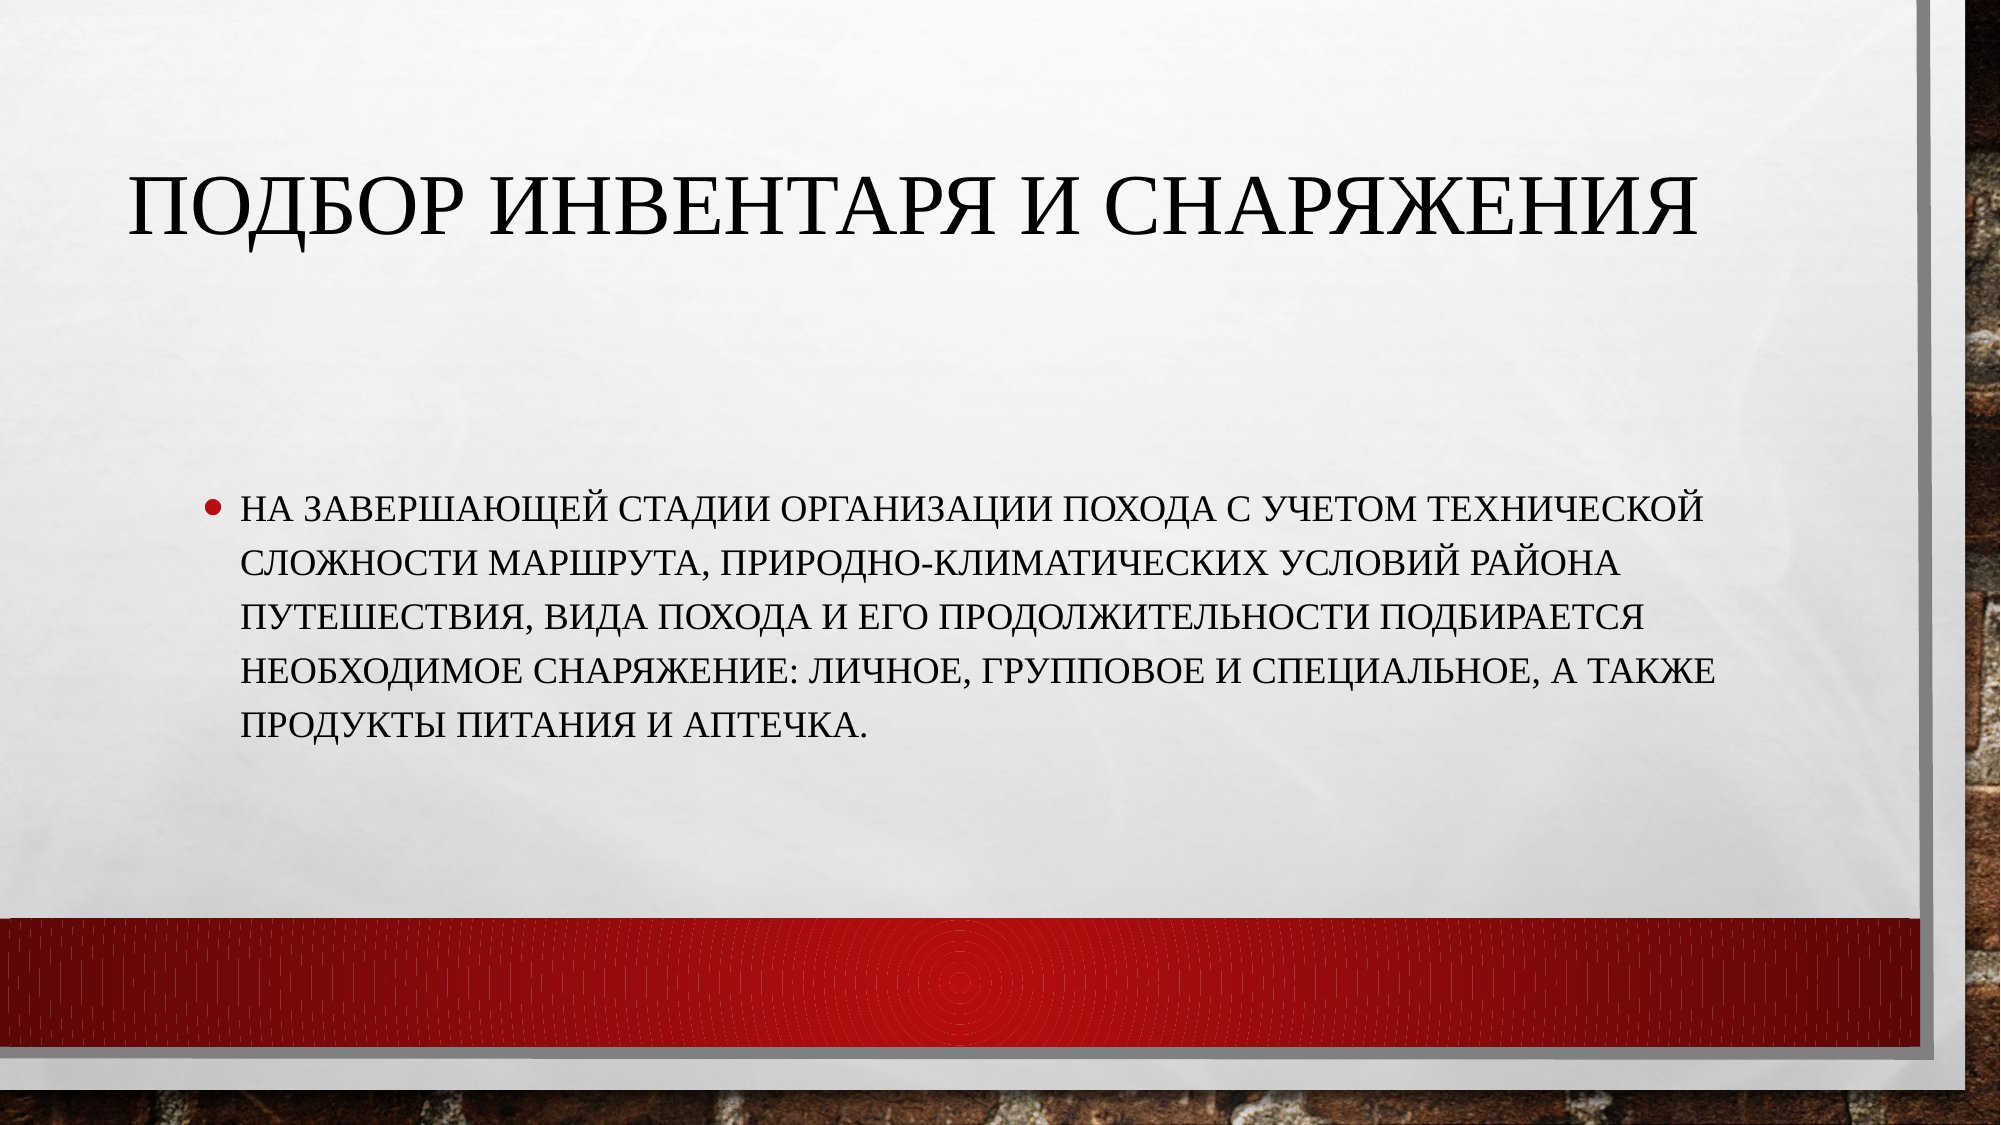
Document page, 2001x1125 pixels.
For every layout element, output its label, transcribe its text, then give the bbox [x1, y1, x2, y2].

title Подбор инвентаря и снаряжения [112, 112, 1818, 302]
list На завершающей стадии организации похода с учетом технической сложности маршрута, природно-климатических условий района путешествия, вида похода и его продолжительности подбирается необходимое снаряжение: личное, групповое и специальное, а также продукты питания и аптечка. [112, 338, 1818, 882]
picture [0, 0, 2000, 1125]
